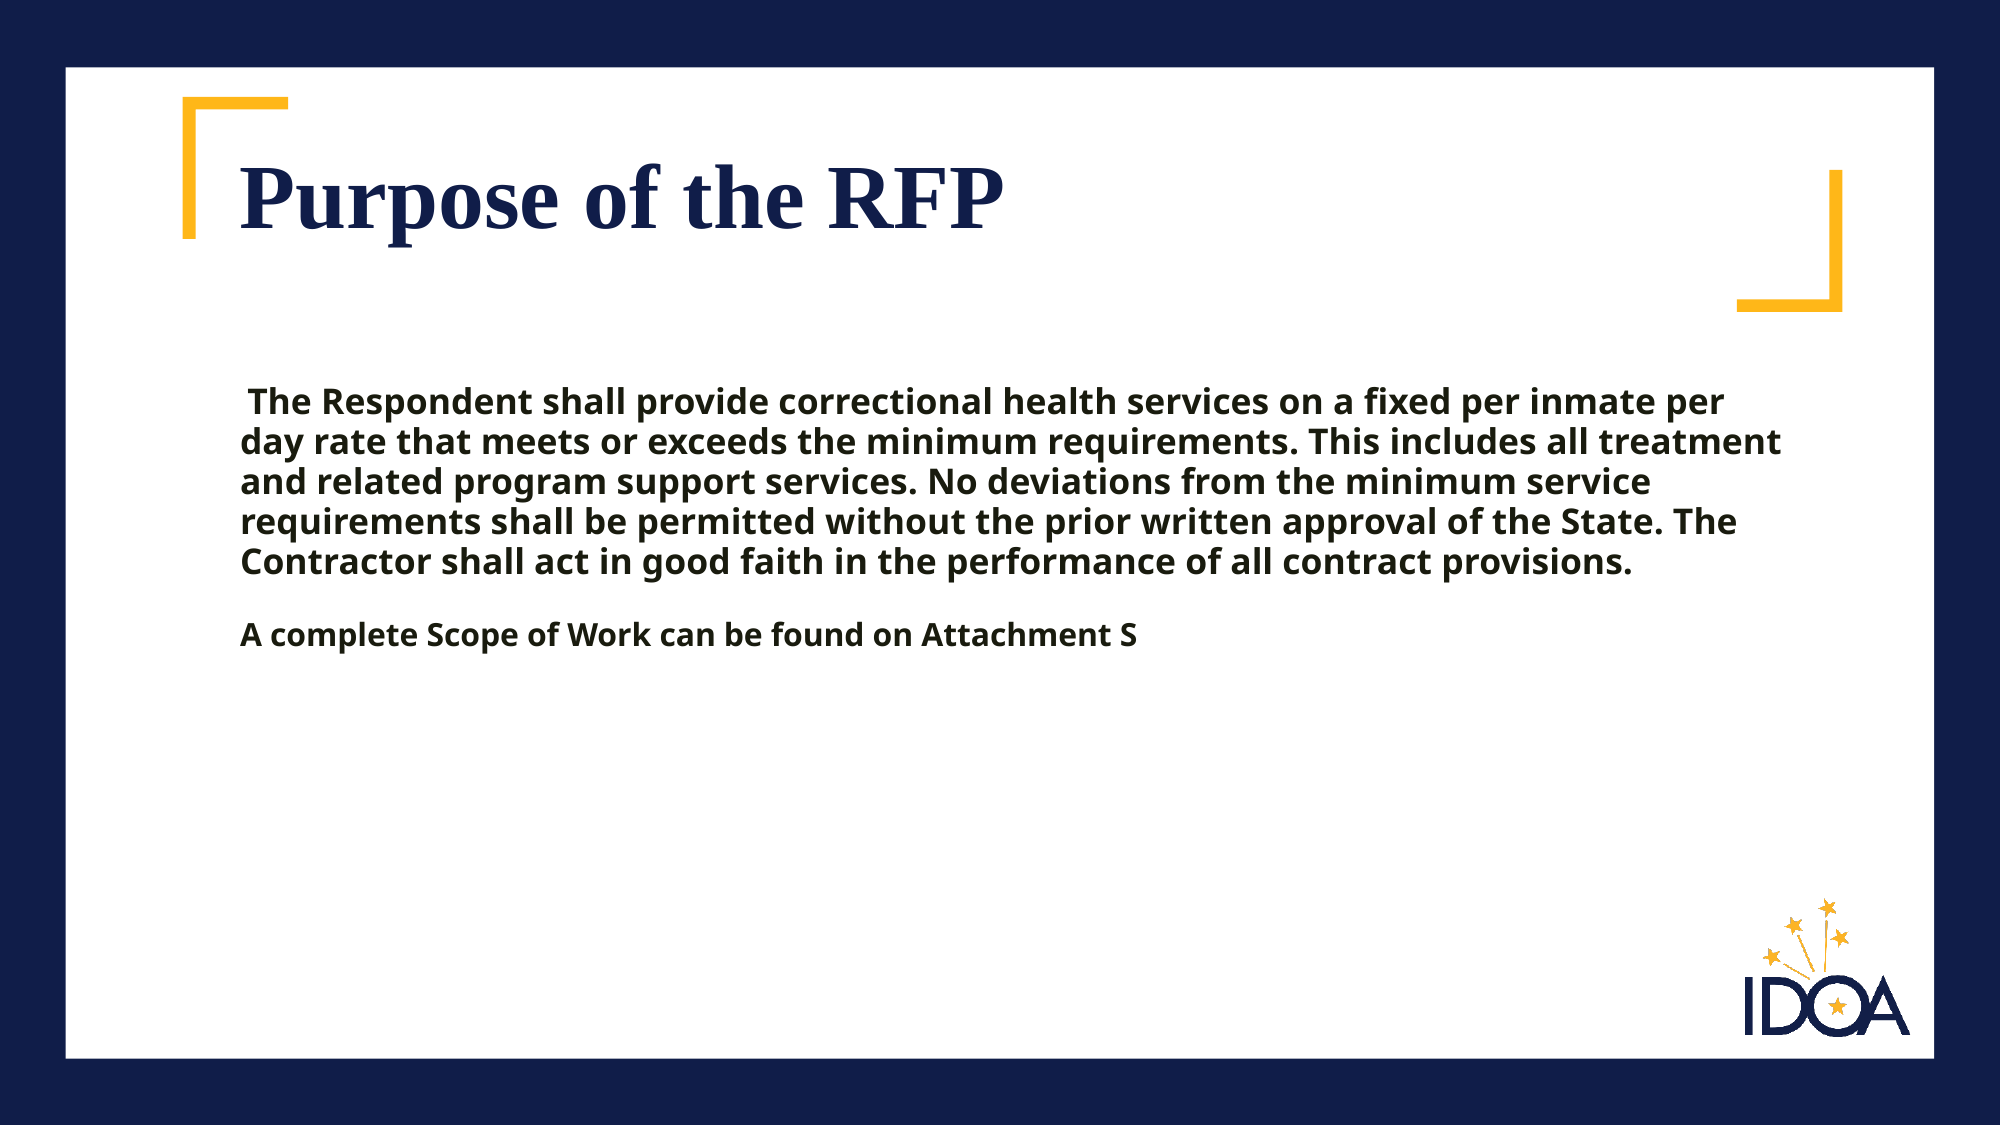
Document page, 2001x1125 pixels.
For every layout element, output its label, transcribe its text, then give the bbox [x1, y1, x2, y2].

picture [1702, 857, 1959, 1114]
list The Respondent shall provide correctional health services on a fixed per inmate per day rate that meets or exceeds the minimum requirements. This includes all treatment and related program support services. No deviations from the minimum service requirements shall be permitted without the prior written approval of the State. The Contractor shall act in good faith in the performance of all contract provisions. A complete Scope of Work can be found on Attachment S [225, 375, 1800, 676]
title Purpose of the RFP [225, 142, 1800, 279]
